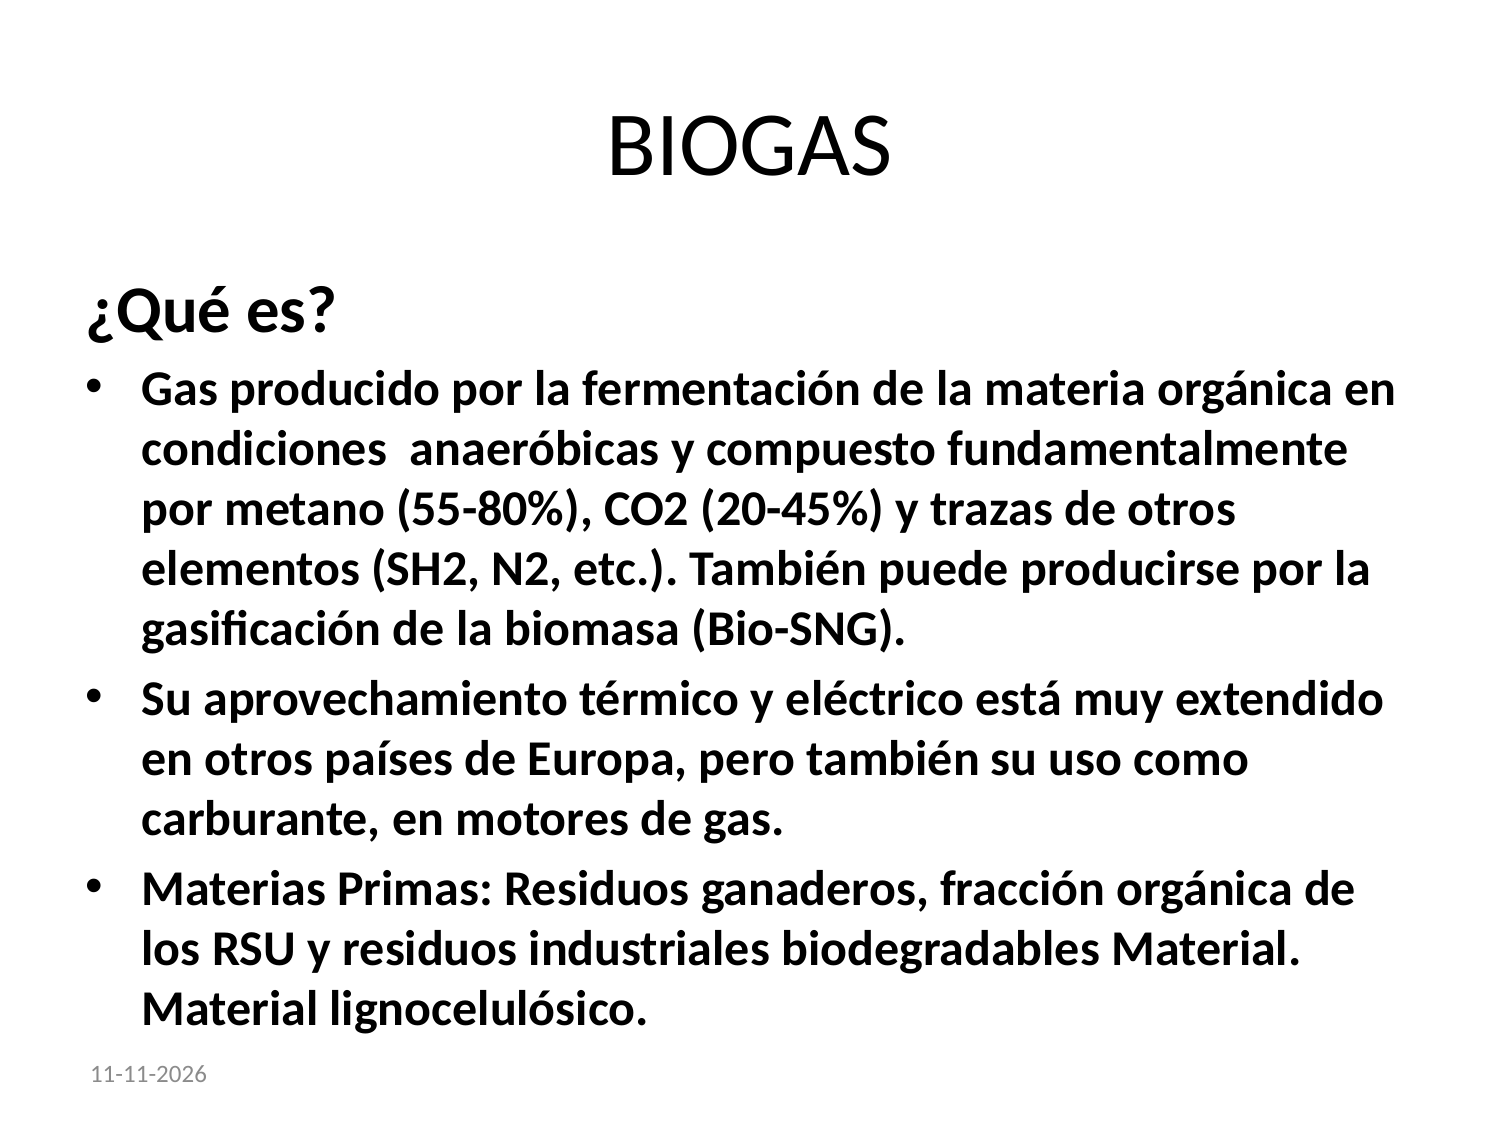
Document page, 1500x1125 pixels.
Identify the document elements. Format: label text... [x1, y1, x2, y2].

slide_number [75, 1042, 425, 1103]
list ¿Qué es? Gas producido por la fermentación de la materia orgánica en condiciones anaeróbicas y compuesto fundamentalmente por metano (55-80%), CO2 (20-45%) y trazas de otros elementos (SH2, N2, etc.). También puede producirse por la gasificación de la biomasa (Bio-SNG). Su aprovechamiento térmico y eléctrico está muy extendido en otros países de Europa, pero también su uso como carburante, en motores de gas. Materias Primas: Residuos ganaderos, fracción orgánica de los RSU y residuos industriales biodegradables Material. Material lignocelulósico. [70, 257, 1421, 1125]
title BIOGAS [75, 45, 1425, 233]
